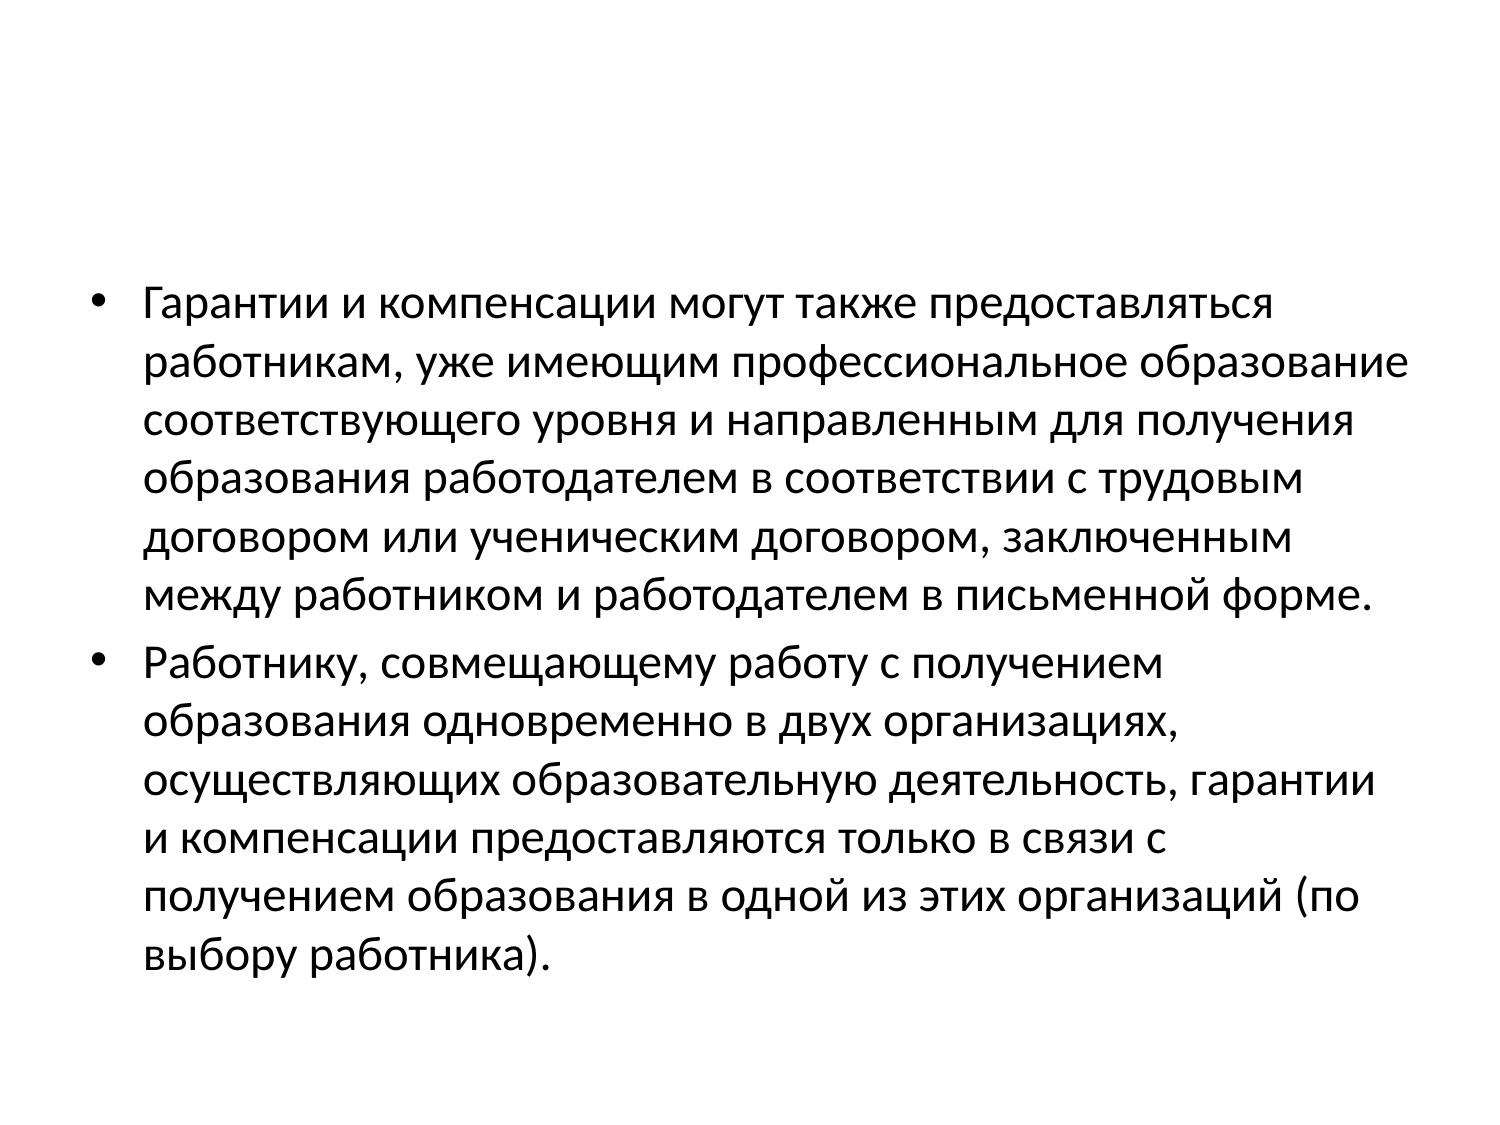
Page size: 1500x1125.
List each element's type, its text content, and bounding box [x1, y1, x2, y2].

list Гарантии и компенсации могут также предоставляться работникам, уже имеющим профессиональное образование соответствующего уровня и направленным для получения образования работодателем в соответствии с трудовым договором или ученическим договором, заключенным между работником и работодателем в письменной форме. Работнику, совмещающему работу с получением образования одновременно в двух организациях, осуществляющих образовательную деятельность, гарантии и компенсации предоставляются только в связи с получением образования в одной из этих организаций (по выбору работника). [75, 262, 1425, 1005]
